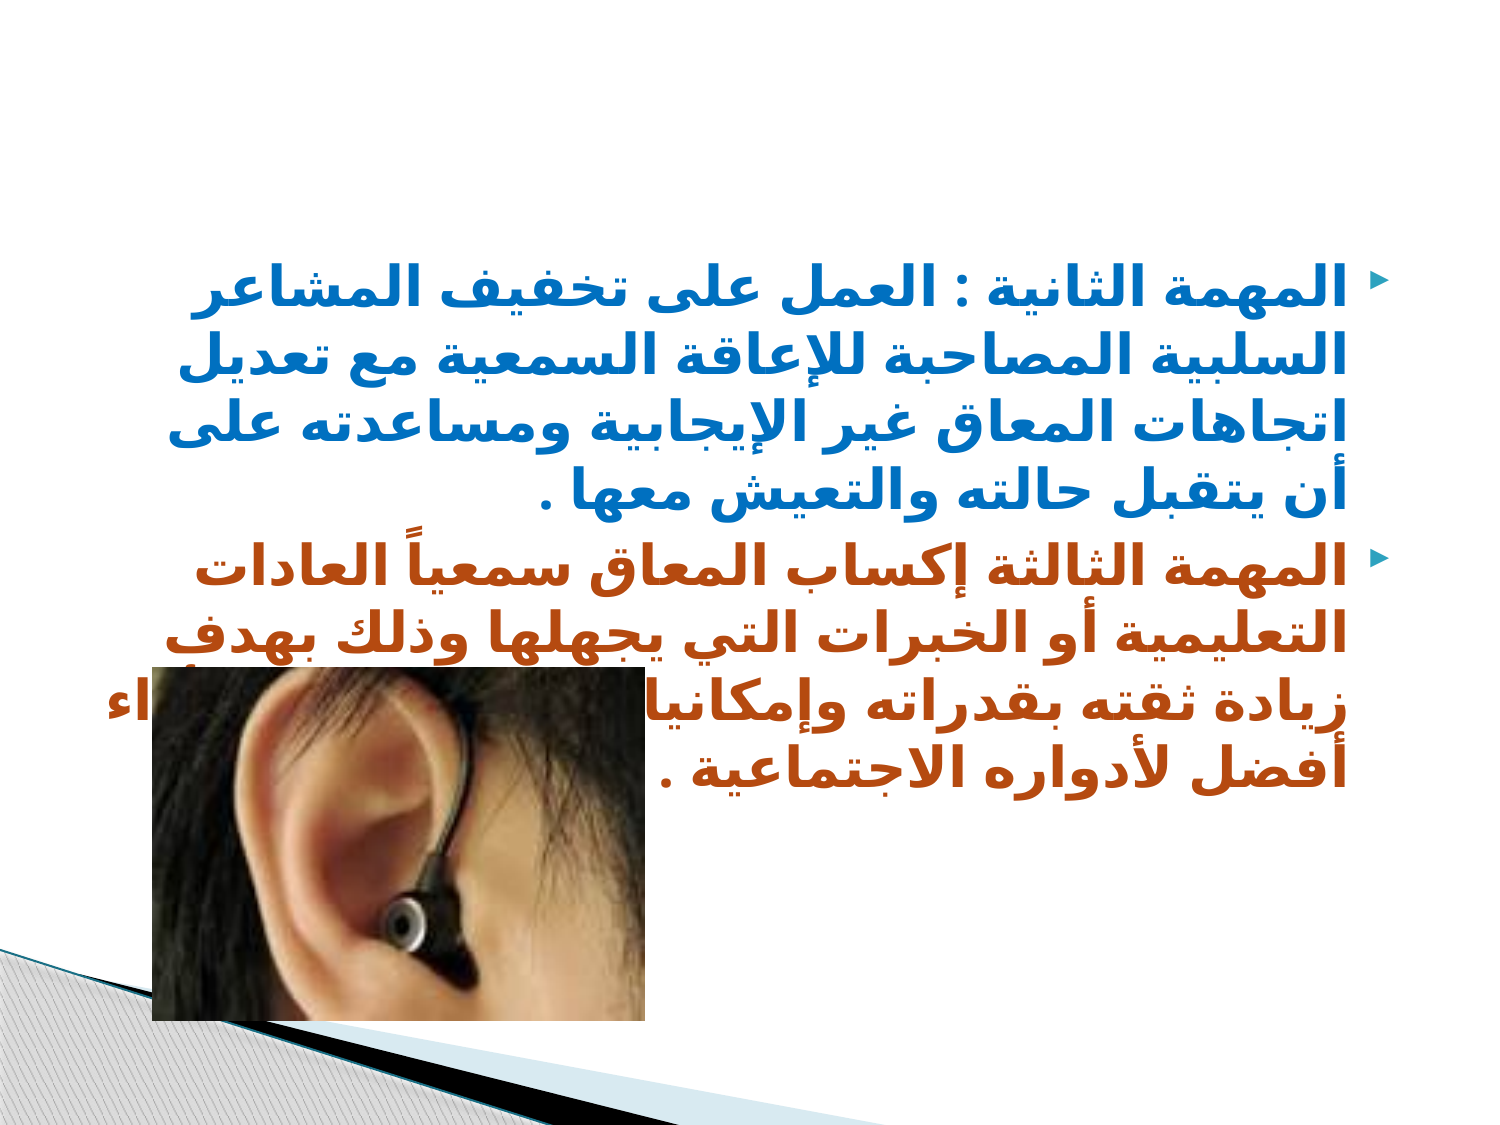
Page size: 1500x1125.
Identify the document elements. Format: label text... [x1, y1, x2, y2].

list المهمة الثانية : العمل على تخفيف المشاعر السلبية المصاحبة للإعاقة السمعية مع تعديل اتجاهات المعاق غير الإيجابية ومساعدته على أن يتقبل حالته والتعيش معها . المهمة الثالثة إكساب المعاق سمعياً العادات التعليمية أو الخبرات التي يجهلها وذلك بهدف زيادة ثقته بقدراته وإمكانياته مما يمكنه من أداء أفضل لأدواره الاجتماعية . [75, 243, 1425, 986]
picture [152, 667, 645, 1022]
